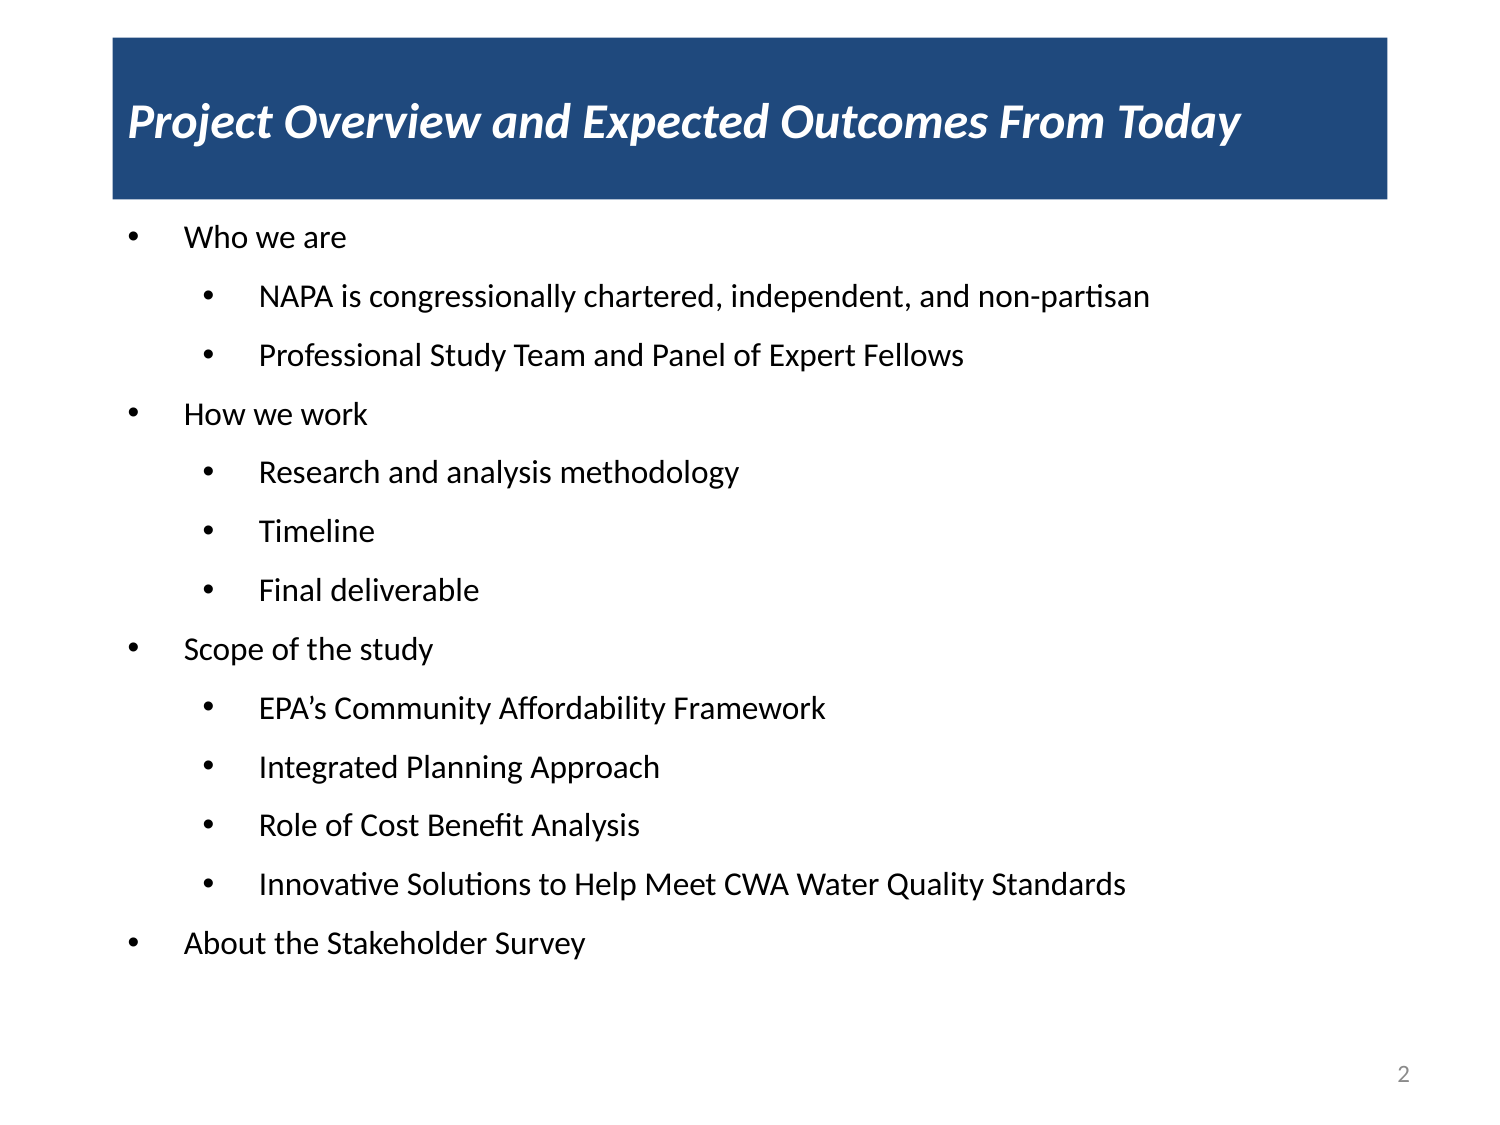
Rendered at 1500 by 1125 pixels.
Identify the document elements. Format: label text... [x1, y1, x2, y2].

slide_number 2 [1074, 1042, 1425, 1103]
subtitle Who we are NAPA is congressionally chartered, independent, and non-partisan Professional Study Team and Panel of Expert Fellows How we work Research and analysis methodology Timeline Final deliverable Scope of the study EPA’s Community Affordability Framework Integrated Planning Approach Role of Cost Benefit Analysis Innovative Solutions to Help Meet CWA Water Quality Standards About the Stakeholder Survey [112, 212, 1388, 975]
title Project Overview and Expected Outcomes From Today [112, 37, 1388, 200]
